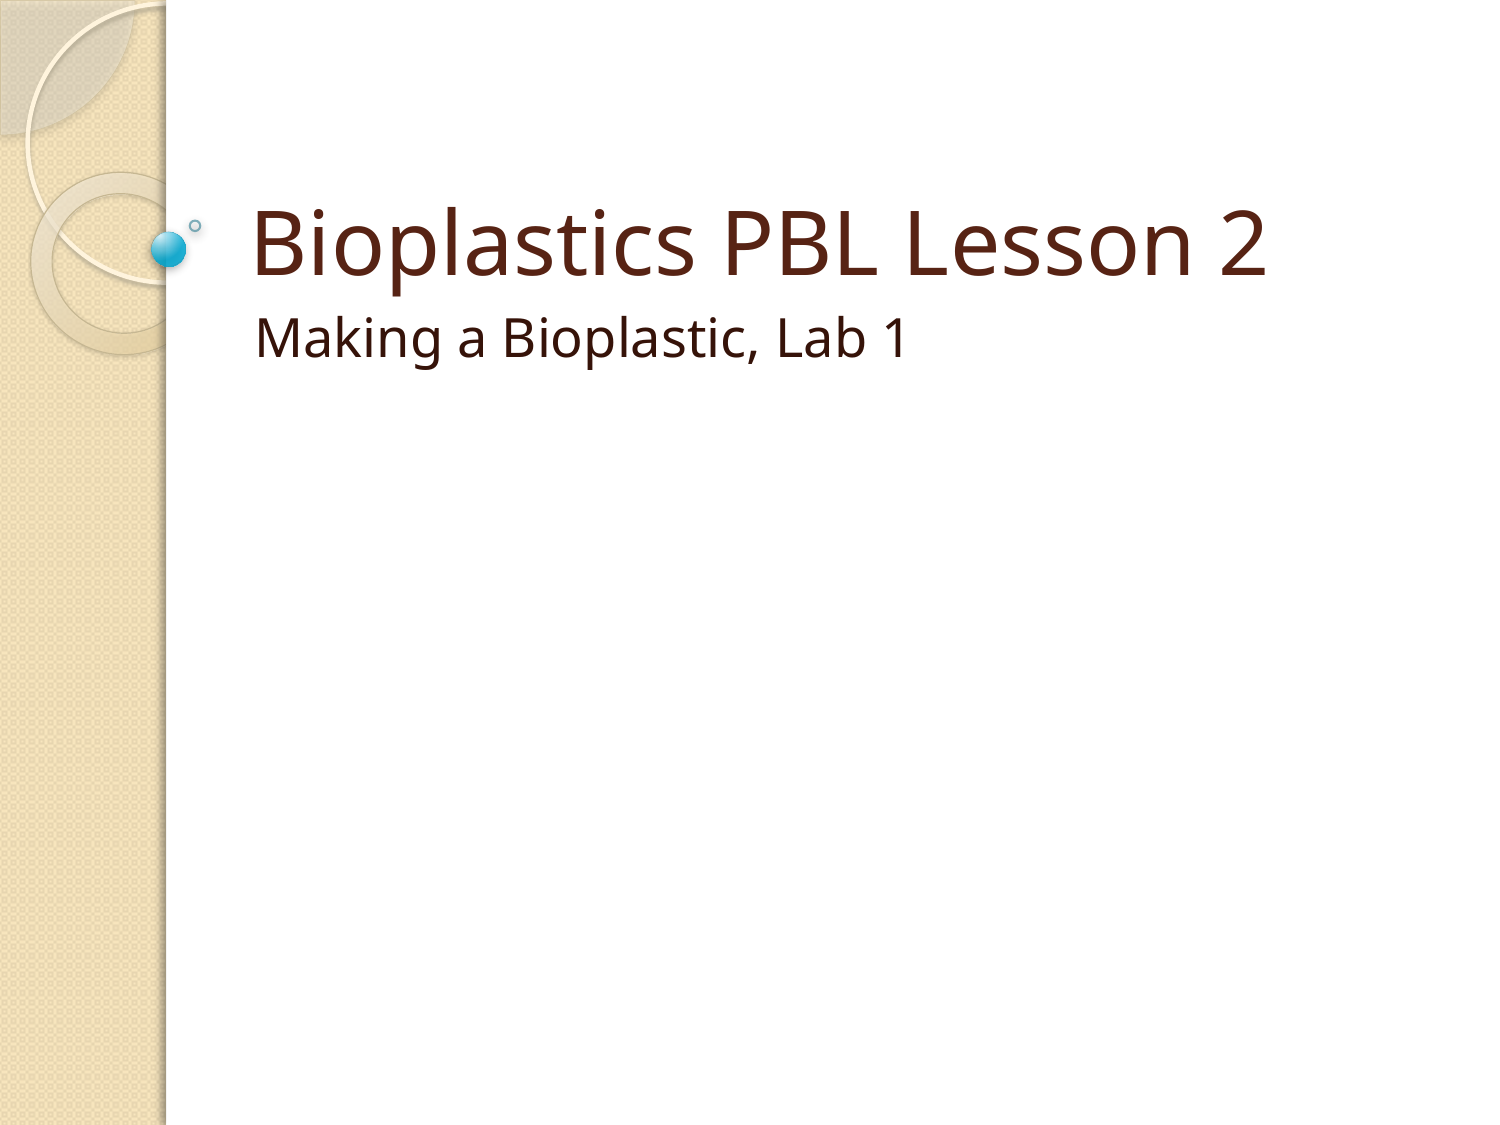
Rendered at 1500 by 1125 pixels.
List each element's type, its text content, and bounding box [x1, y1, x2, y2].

title Bioplastics PBL Lesson 2 [234, 59, 1450, 301]
subtitle Making a Bioplastic, Lab 1 [234, 303, 1450, 591]
